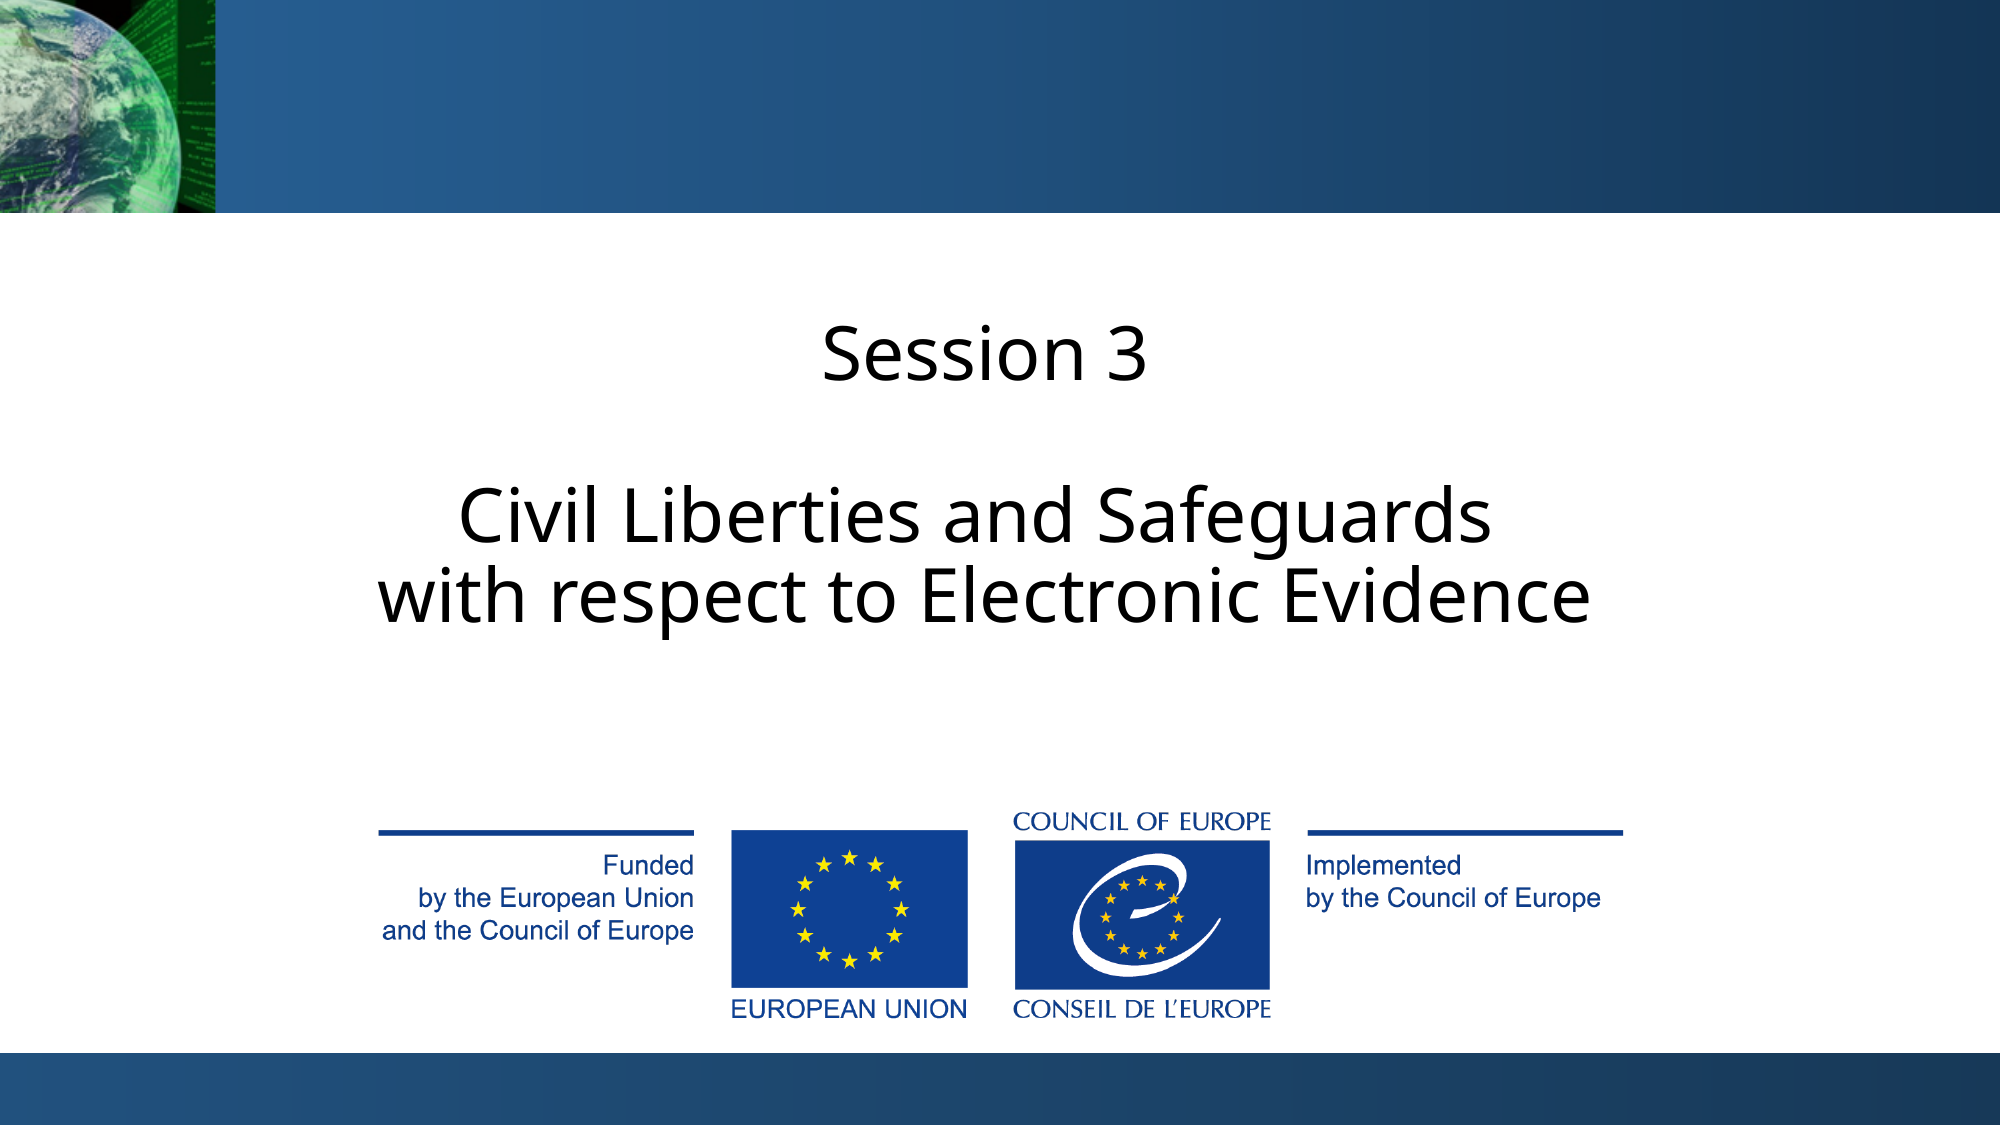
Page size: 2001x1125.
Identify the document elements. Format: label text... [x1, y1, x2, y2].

text_box Session 3 Civil Liberties and Safeguards with respect to Electronic Evidence [93, 390, 1878, 647]
picture [0, 0, 2000, 213]
picture [376, 810, 1624, 1020]
